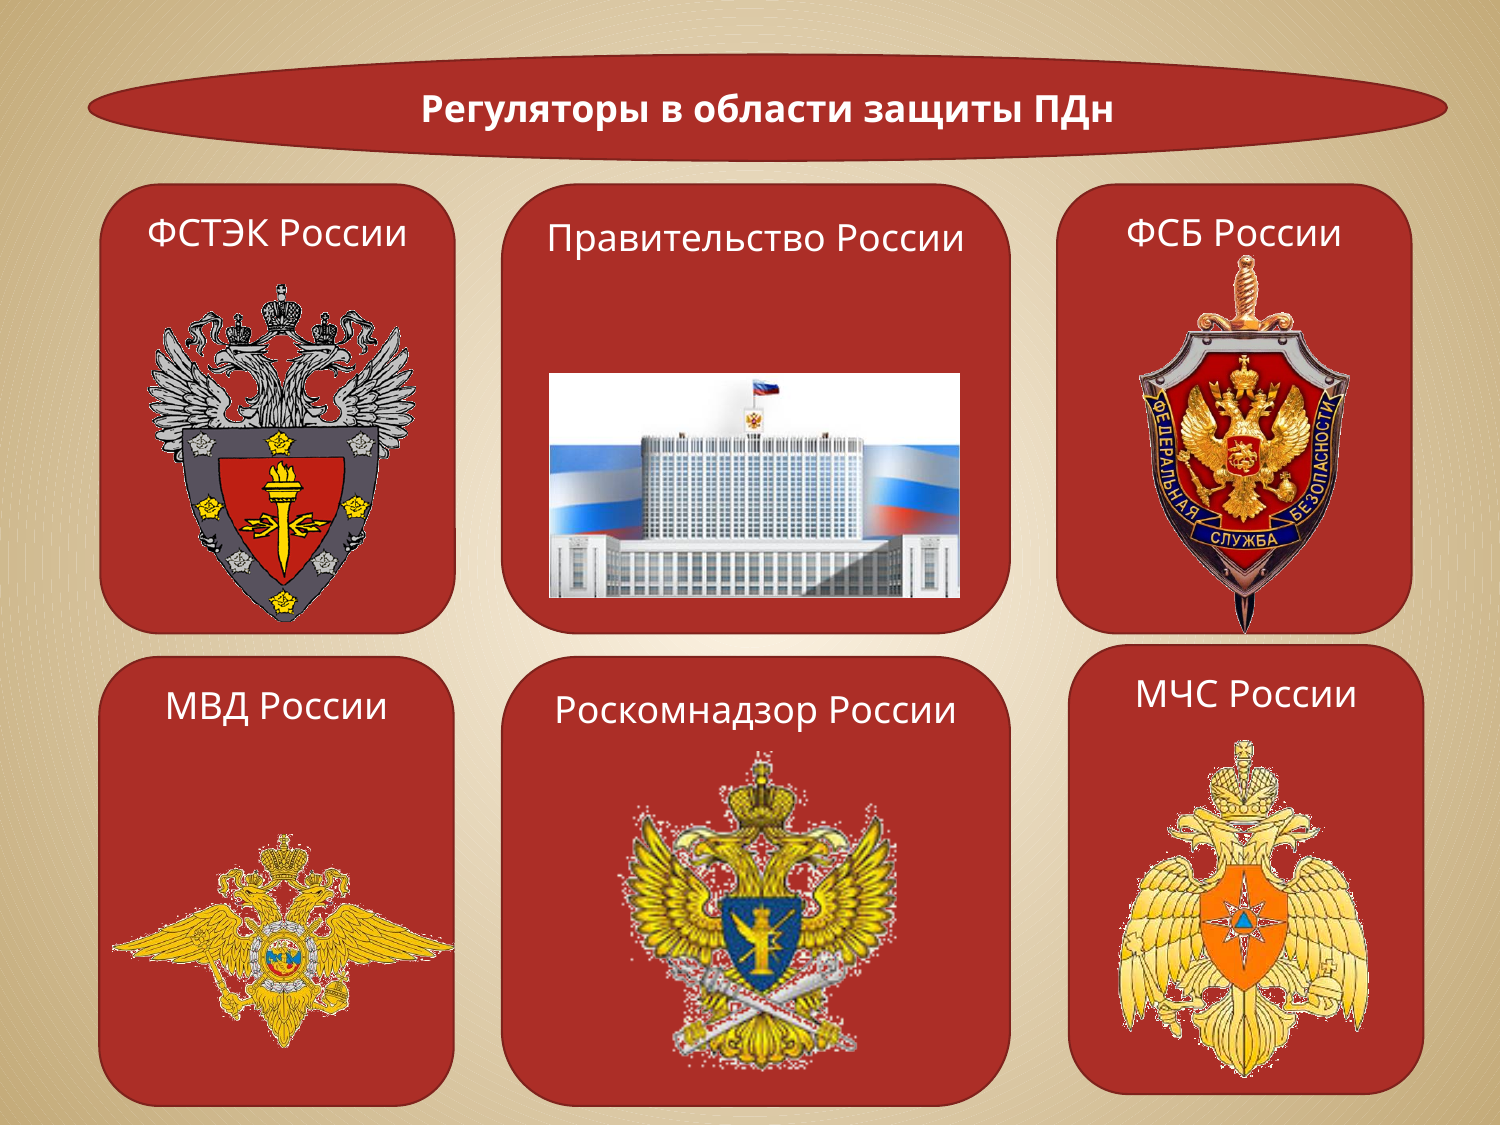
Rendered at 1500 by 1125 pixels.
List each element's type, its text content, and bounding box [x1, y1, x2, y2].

picture [1104, 733, 1388, 1083]
text_box МВД России [98, 655, 455, 1107]
text_box ФСБ России [1056, 183, 1413, 635]
picture [112, 834, 455, 1048]
picture [147, 284, 416, 622]
text_box Регуляторы в области защиты ПДн [87, 53, 1448, 162]
text_box МЧС России [1067, 644, 1425, 1096]
text_box ФСТЭК России [99, 183, 456, 635]
text_box Роскомнадзор России [500, 655, 1011, 1107]
picture [596, 751, 928, 1083]
text_box Правительство России [500, 183, 1011, 635]
picture [1139, 255, 1350, 634]
picture [549, 373, 960, 598]
